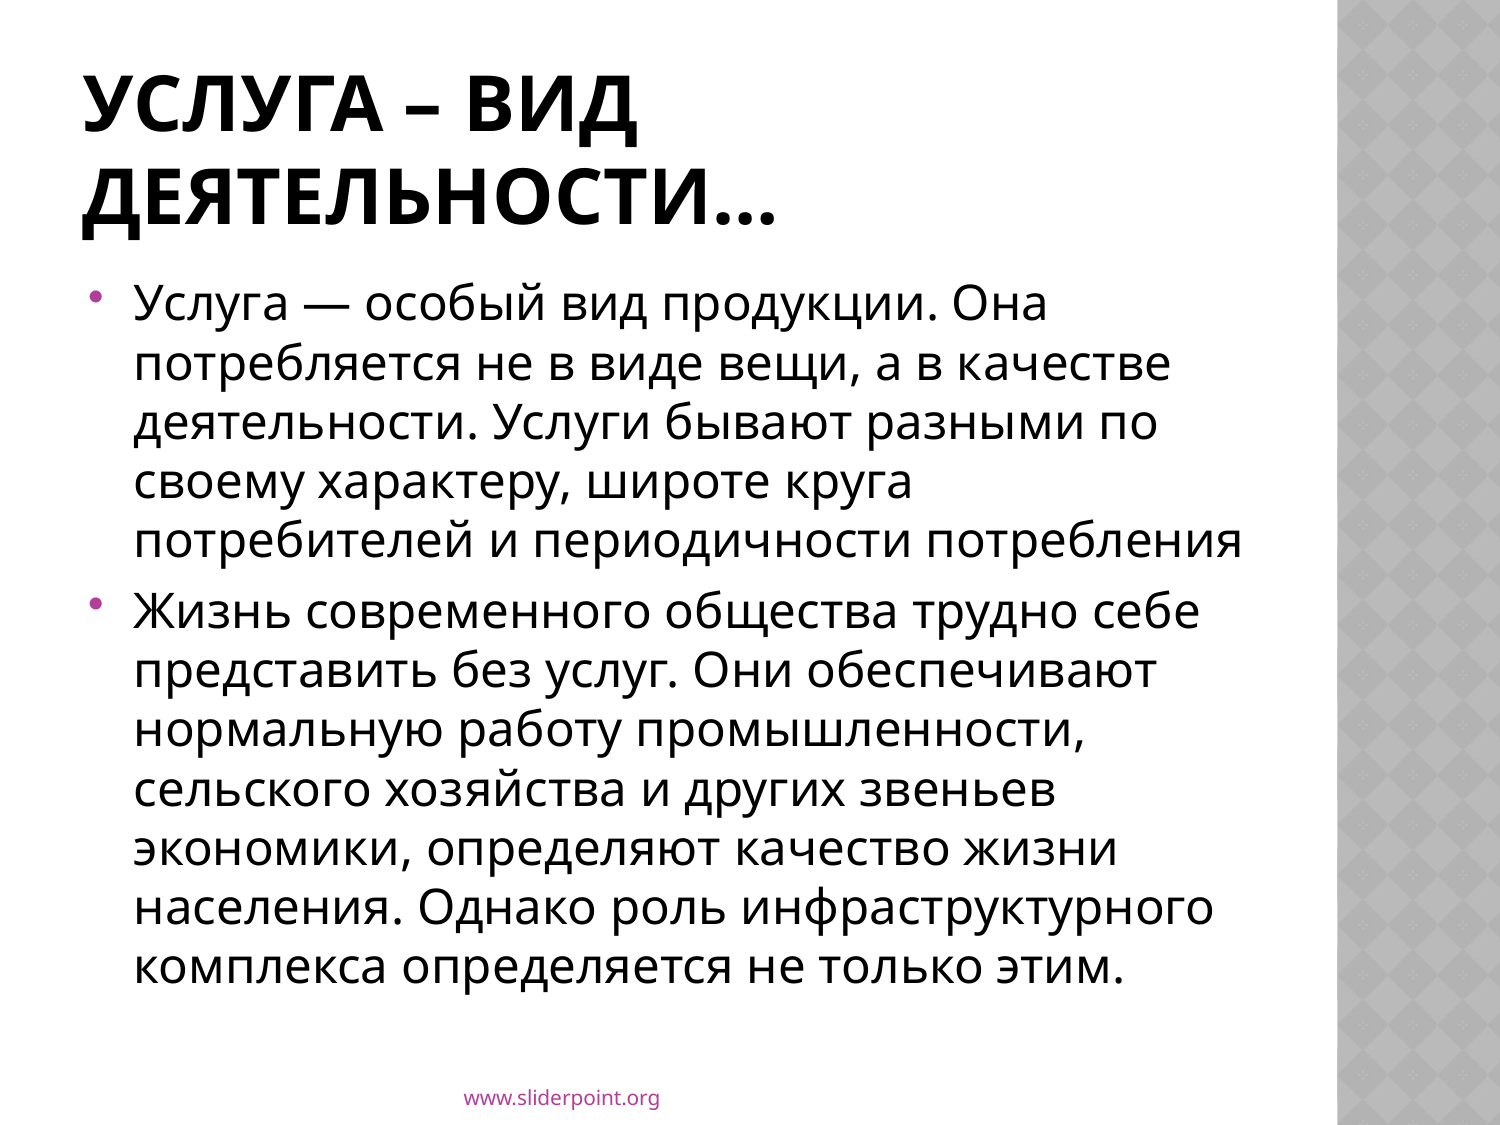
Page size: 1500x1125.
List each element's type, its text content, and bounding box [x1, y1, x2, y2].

title УСЛУГА – вид деятельности… [75, 52, 1263, 240]
footer www.sliderpoint.org [75, 1075, 675, 1114]
list Услуга — особый вид продукции. Она потребляется не в виде вещи, а в качестве деятельности. Услуги бывают разными по своему характеру, широте круга потребителей и периодичности потребления Жизнь современного общества трудно себе представить без услуг. Они обеспечивают нормальную работу промышленности, сельского хозяйства и других звеньев экономики, определяют качество жизни населения. Однако роль инфраструктурного комплекса определяется не только этим. [75, 264, 1263, 1059]
